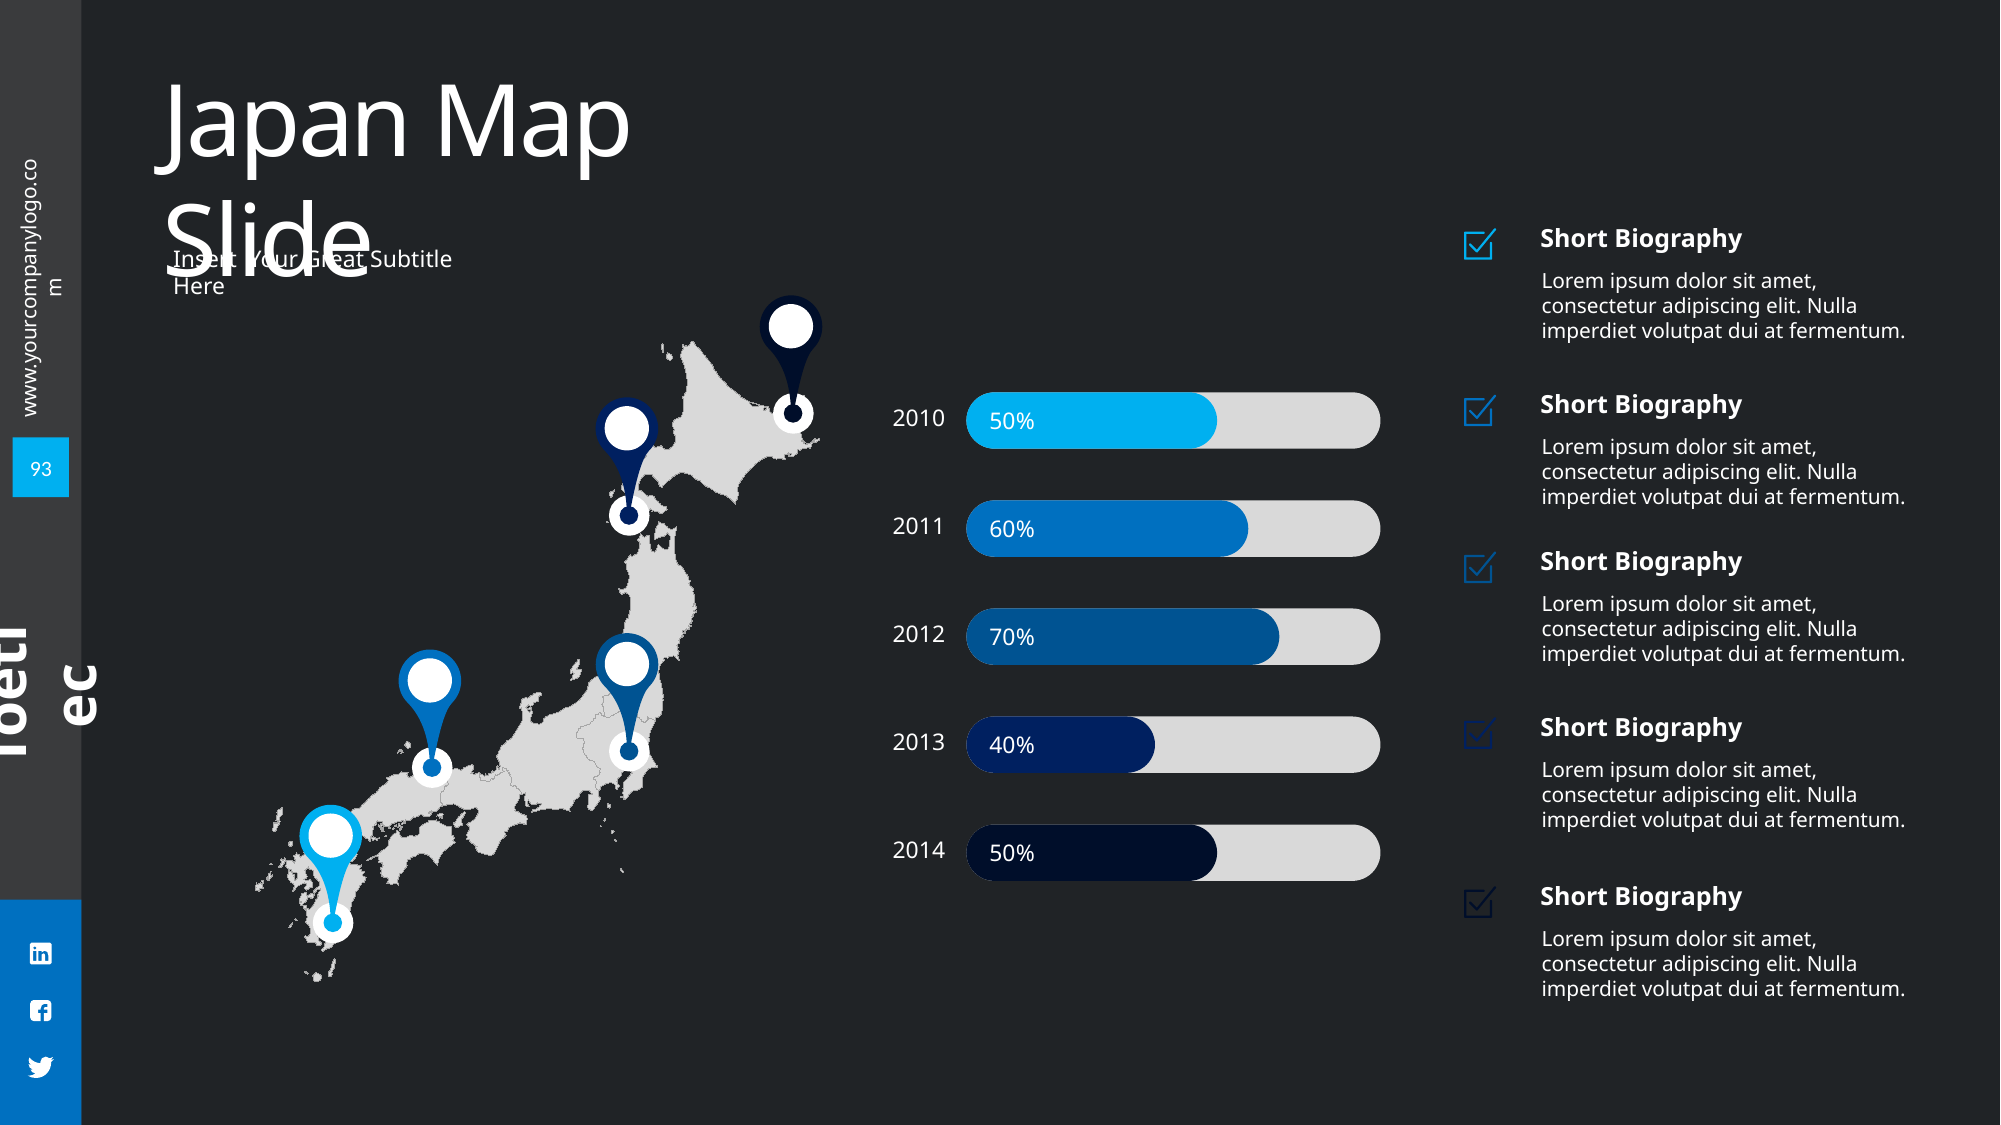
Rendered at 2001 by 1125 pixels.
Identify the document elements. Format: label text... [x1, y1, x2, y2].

text_box Short Biography [1525, 369, 1810, 438]
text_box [577, 404, 677, 536]
text_box Short Biography [1525, 861, 1810, 930]
text_box Lorem ipsum dolor sit amet, consectetur adipiscing elit. Nulla imperdiet volutpat dui at fermentum. [1526, 426, 1938, 517]
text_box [281, 812, 380, 944]
text_box Lorem ipsum dolor sit amet, consectetur adipiscing elit. Nulla imperdiet volutpat dui at fermentum. [1526, 260, 1938, 350]
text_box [741, 302, 841, 434]
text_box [1464, 228, 1497, 260]
text_box Short Biography [1525, 692, 1810, 761]
text_box Lorem ipsum dolor sit amet, consectetur adipiscing elit. Nulla imperdiet volutpat dui at fermentum. [1526, 583, 1938, 673]
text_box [1464, 886, 1497, 918]
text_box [380, 657, 480, 788]
text_box Lorem ipsum dolor sit amet, consectetur adipiscing elit. Nulla imperdiet volutpat dui at fermentum. [1526, 918, 1938, 1008]
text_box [1464, 717, 1497, 749]
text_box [1464, 394, 1497, 427]
text_box Lorem ipsum dolor sit amet, consectetur adipiscing elit. Nulla imperdiet volutpat dui at fermentum. [1526, 749, 1938, 839]
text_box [1464, 551, 1497, 583]
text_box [254, 340, 820, 982]
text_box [577, 640, 677, 772]
text_box Short Biography [1525, 526, 1810, 595]
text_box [895, 392, 1381, 881]
text_box Japan Map Slide [147, 116, 677, 236]
text_box Insert Your Great Subtitle Here [158, 237, 512, 307]
slide_number 93 [12, 437, 69, 498]
text_box Short Biography [1525, 203, 1810, 272]
